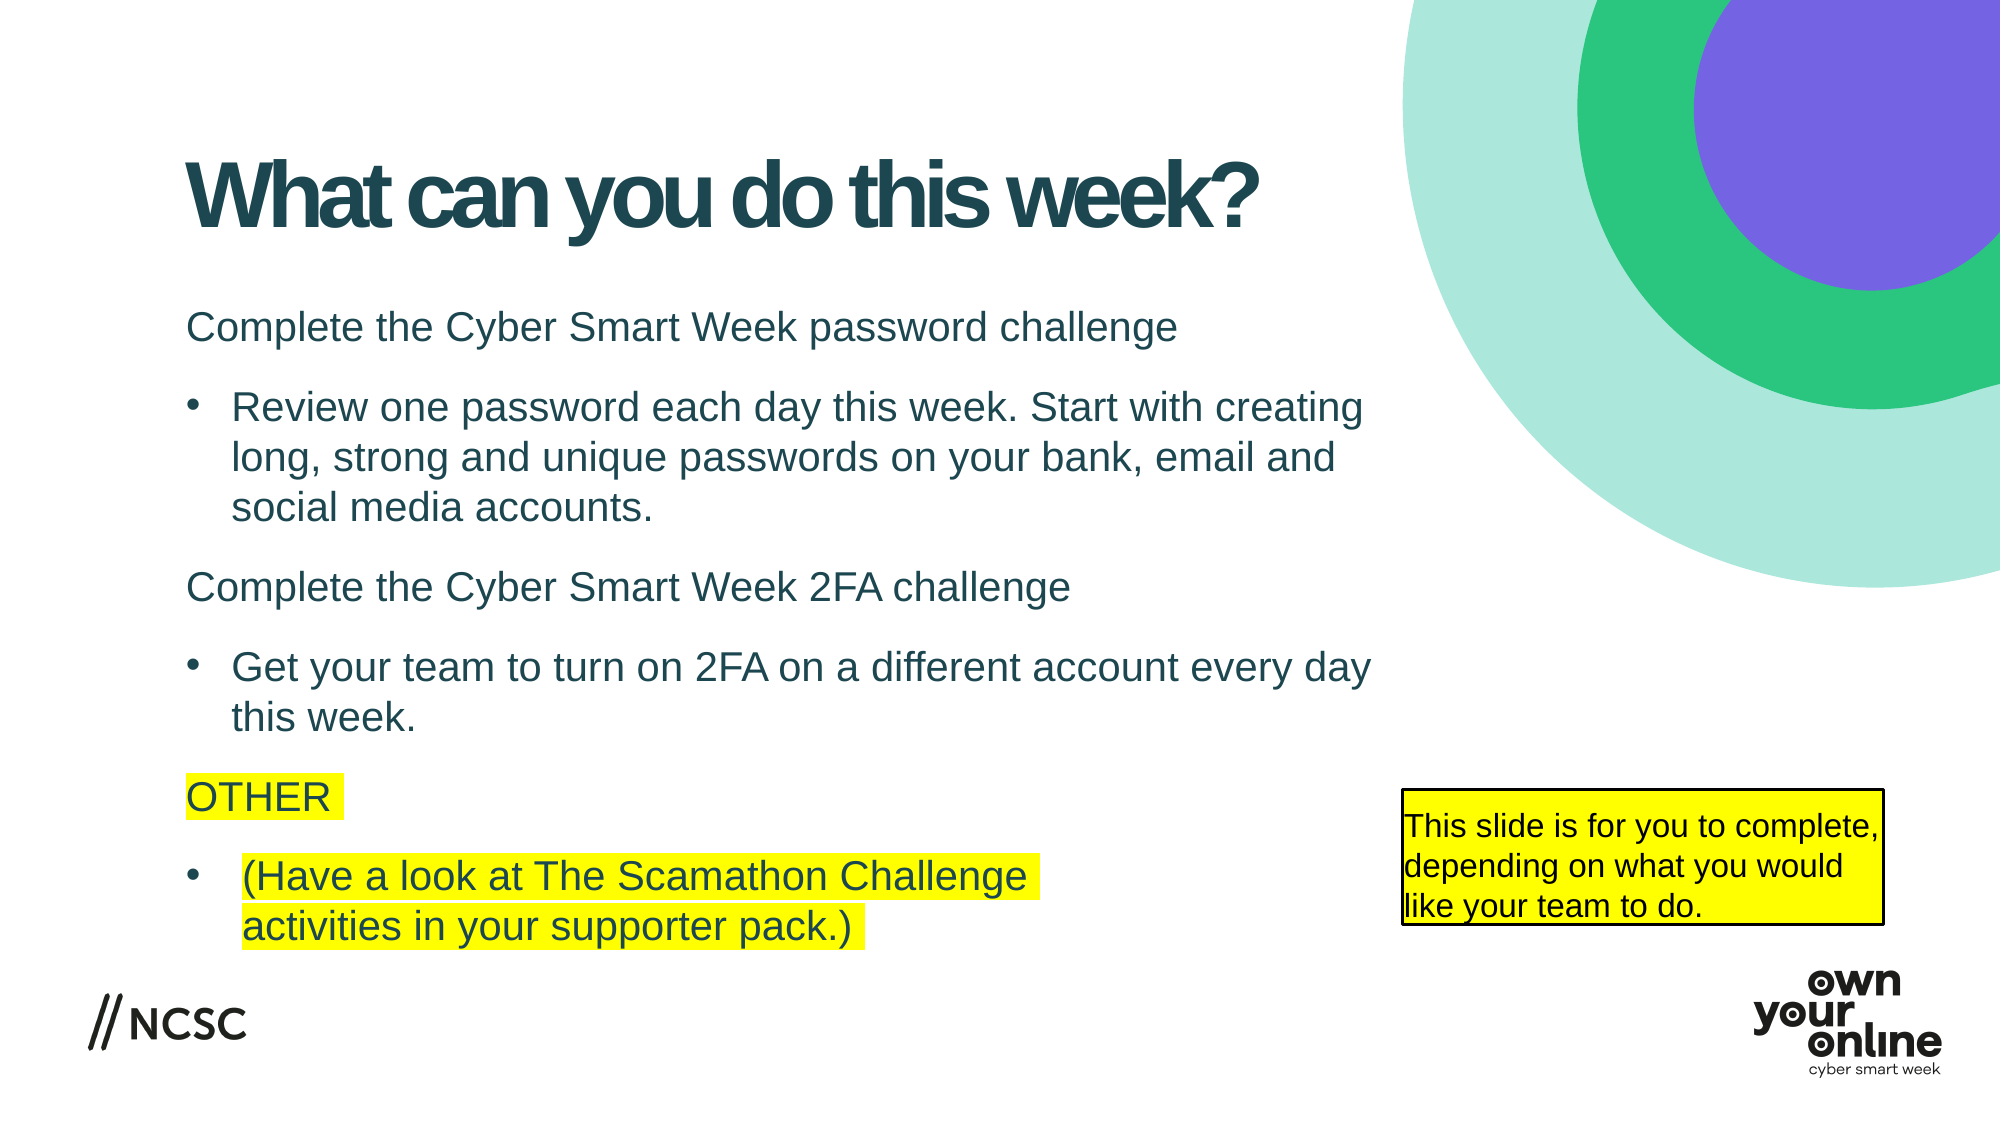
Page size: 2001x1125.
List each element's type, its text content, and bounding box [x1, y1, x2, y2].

text_box This slide is for you to complete, depending on what you would like your team to do. [1439, 789, 1884, 925]
title What can you do this week? [184, 101, 1402, 291]
text_box Complete the Cyber Smart Week password challenge Review one password each day this week. Start with creating long, strong and unique passwords on your bank, email and social media accounts. Complete the Cyber Smart Week 2FA challenge Get your team to turn on 2FA on a different account every day this week. OTHER (Have a look at The Scamathon Challenge activities in your supporter pack.) [184, 298, 1439, 967]
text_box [56, 967, 1944, 1079]
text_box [1402, 0, 2000, 589]
